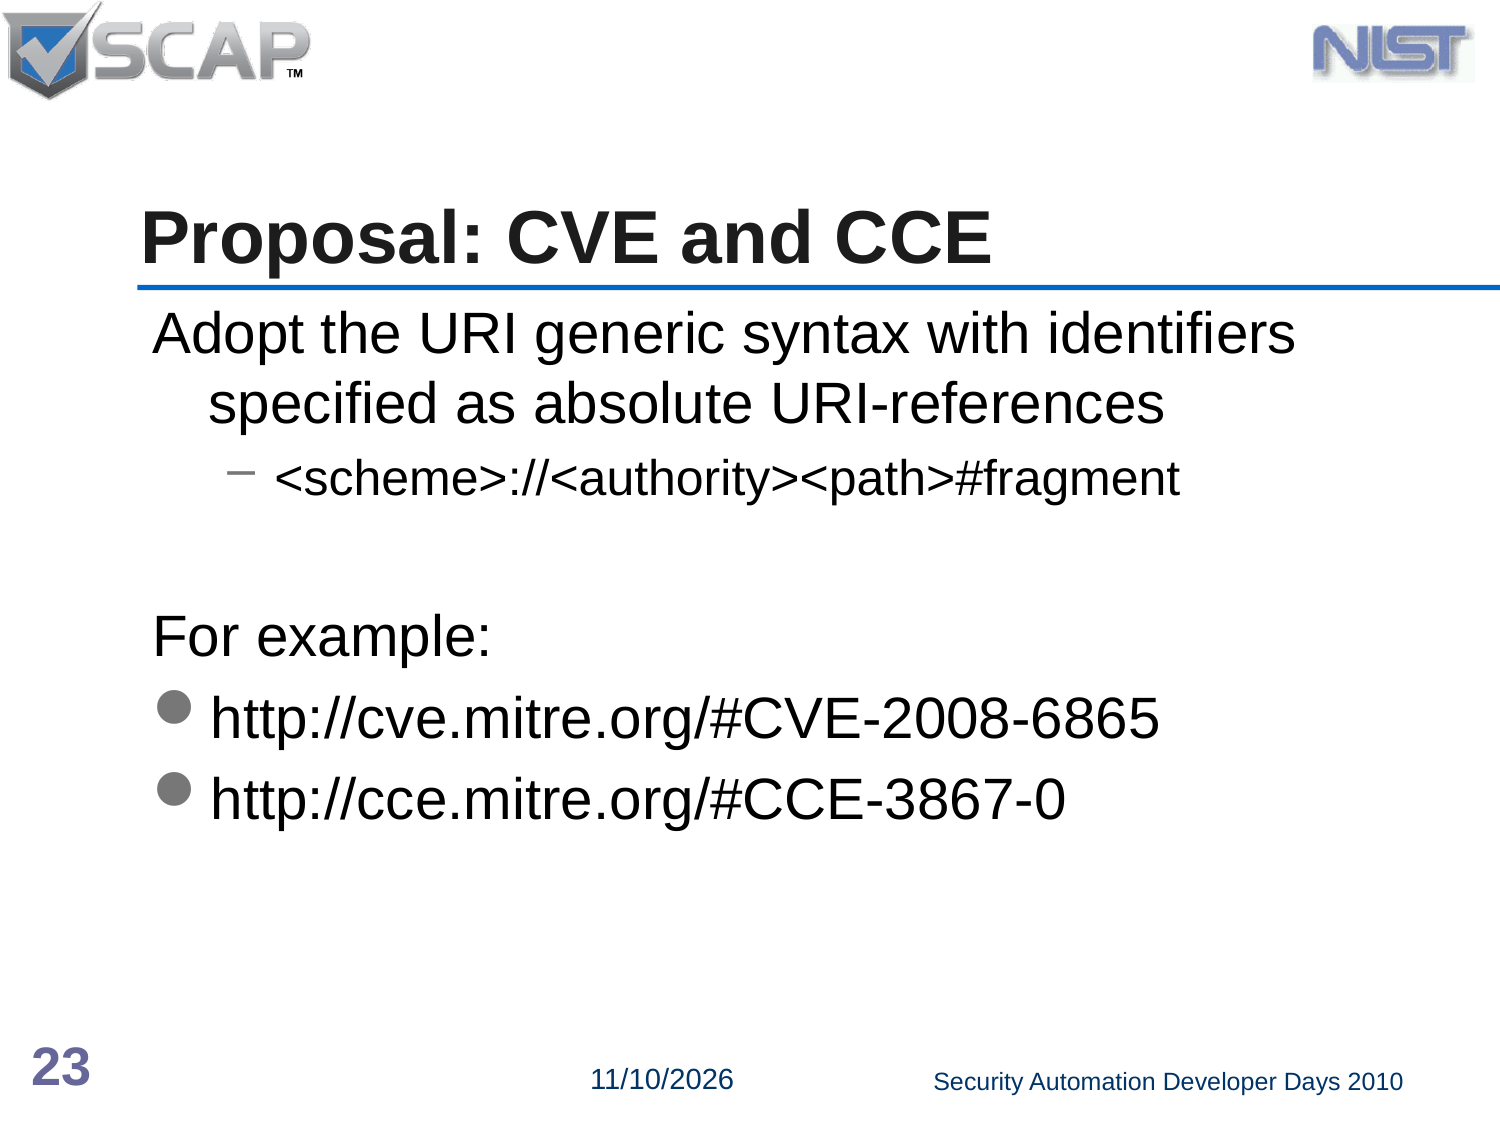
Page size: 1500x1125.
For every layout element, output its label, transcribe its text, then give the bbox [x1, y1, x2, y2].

footer Security Automation Developer Days 2010 [912, 1024, 1426, 1104]
picture [1312, 24, 1475, 83]
title Proposal: CVE and CCE [124, 99, 1426, 288]
list Adopt the URI generic syntax with identifiers specified as absolute URI-references <scheme>://<authority><path>#fragment For example: http://cve.mitre.org/#CVE-2008-6865 http://cce.mitre.org/#CCE-3867-0 [137, 287, 1400, 1026]
picture [0, 0, 313, 103]
slide_number 23 [13, 1023, 111, 1105]
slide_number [399, 1024, 750, 1104]
